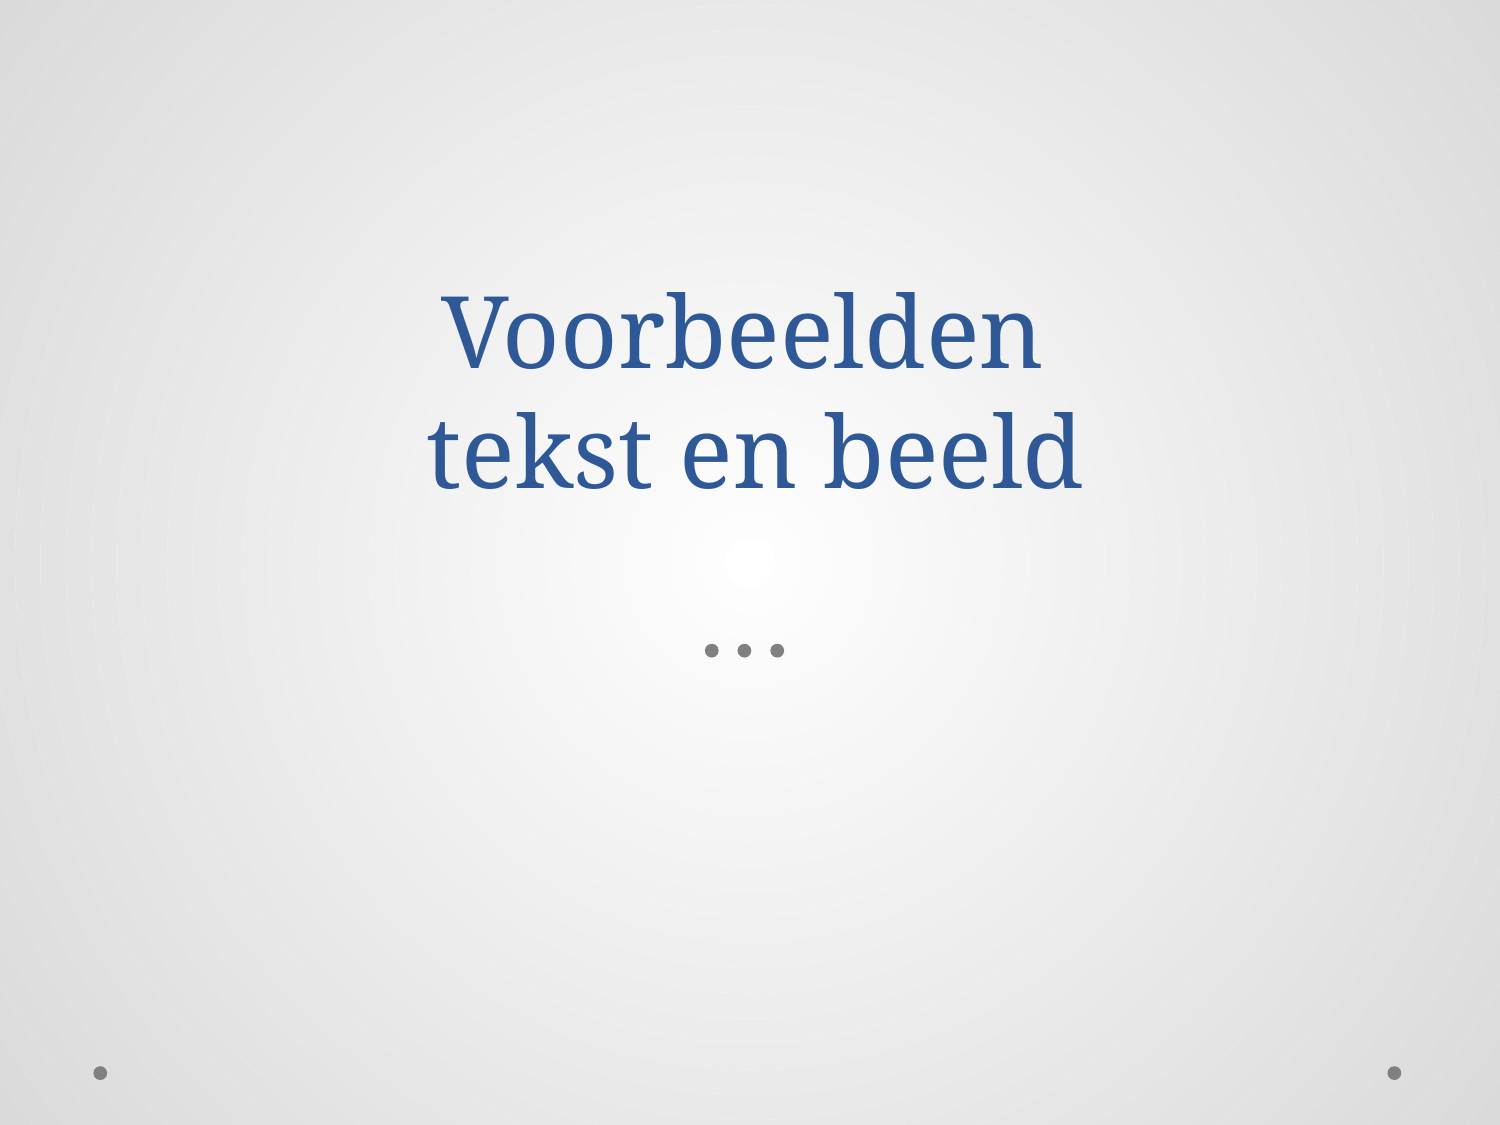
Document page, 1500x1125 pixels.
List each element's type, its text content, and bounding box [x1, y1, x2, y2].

title Voorbeelden tekst en beeld [118, 224, 1394, 636]
